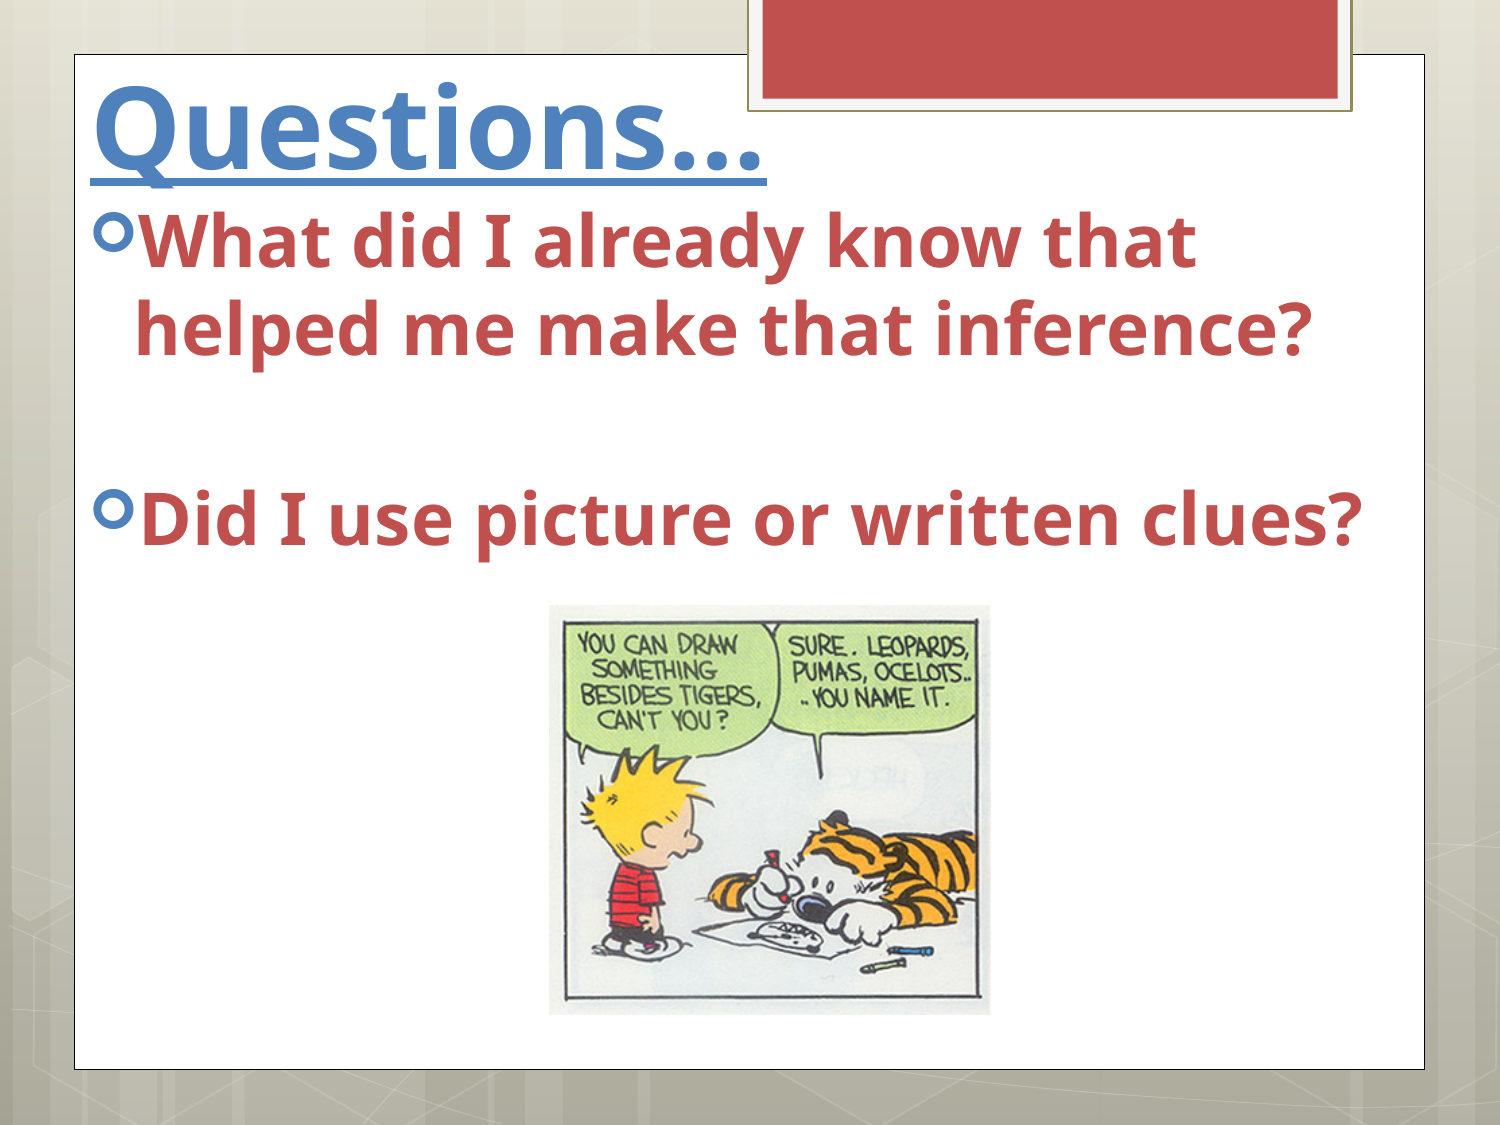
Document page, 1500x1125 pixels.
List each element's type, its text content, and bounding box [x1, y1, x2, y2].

title Questions… [75, 12, 1324, 187]
picture [549, 605, 991, 1016]
list What did I already know that helped me make that inference? Did I use picture or written clues? [62, 187, 1425, 764]
